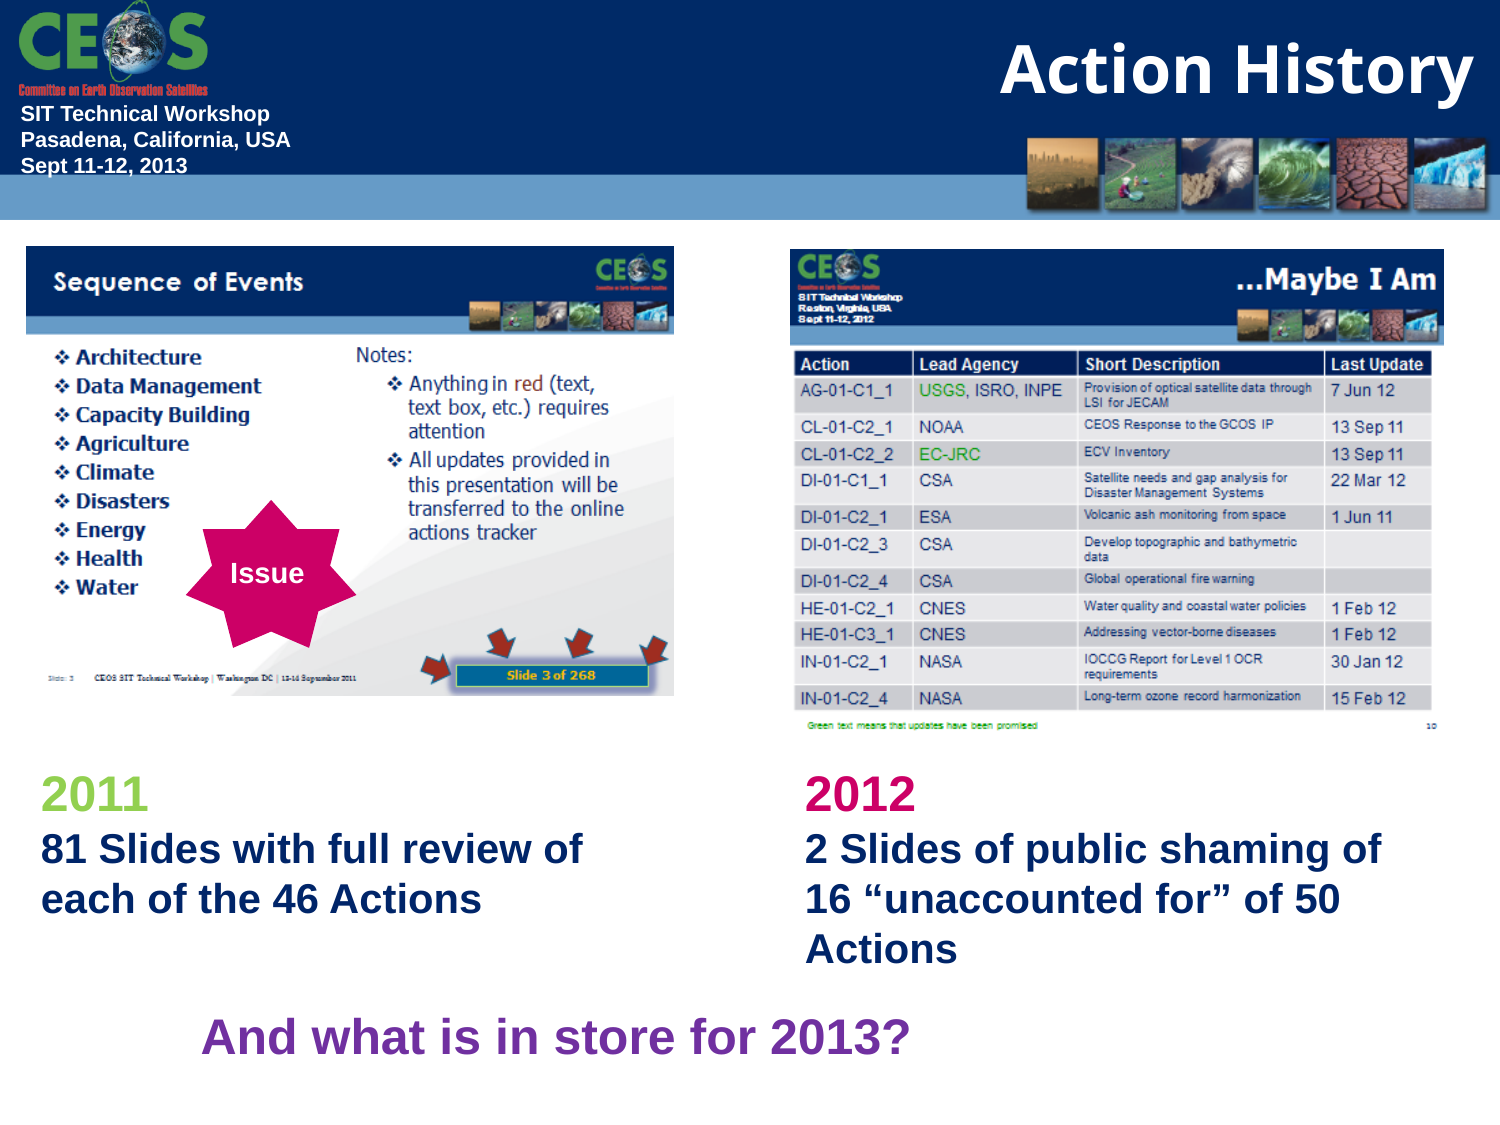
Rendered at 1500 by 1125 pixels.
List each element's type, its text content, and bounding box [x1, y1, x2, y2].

text_box Action History [216, 16, 1491, 117]
text_box 2012 2 Slides of public shaming of 16 “unaccounted for” of 50 Actions [790, 754, 1444, 979]
text_box And what is in store for 2013? [185, 996, 1107, 1072]
text_box 2011 81 Slides with full review of each of the 46 Actions [26, 754, 674, 930]
picture [0, 0, 1500, 220]
picture [25, 246, 675, 696]
picture [789, 248, 1444, 740]
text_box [185, 499, 357, 649]
